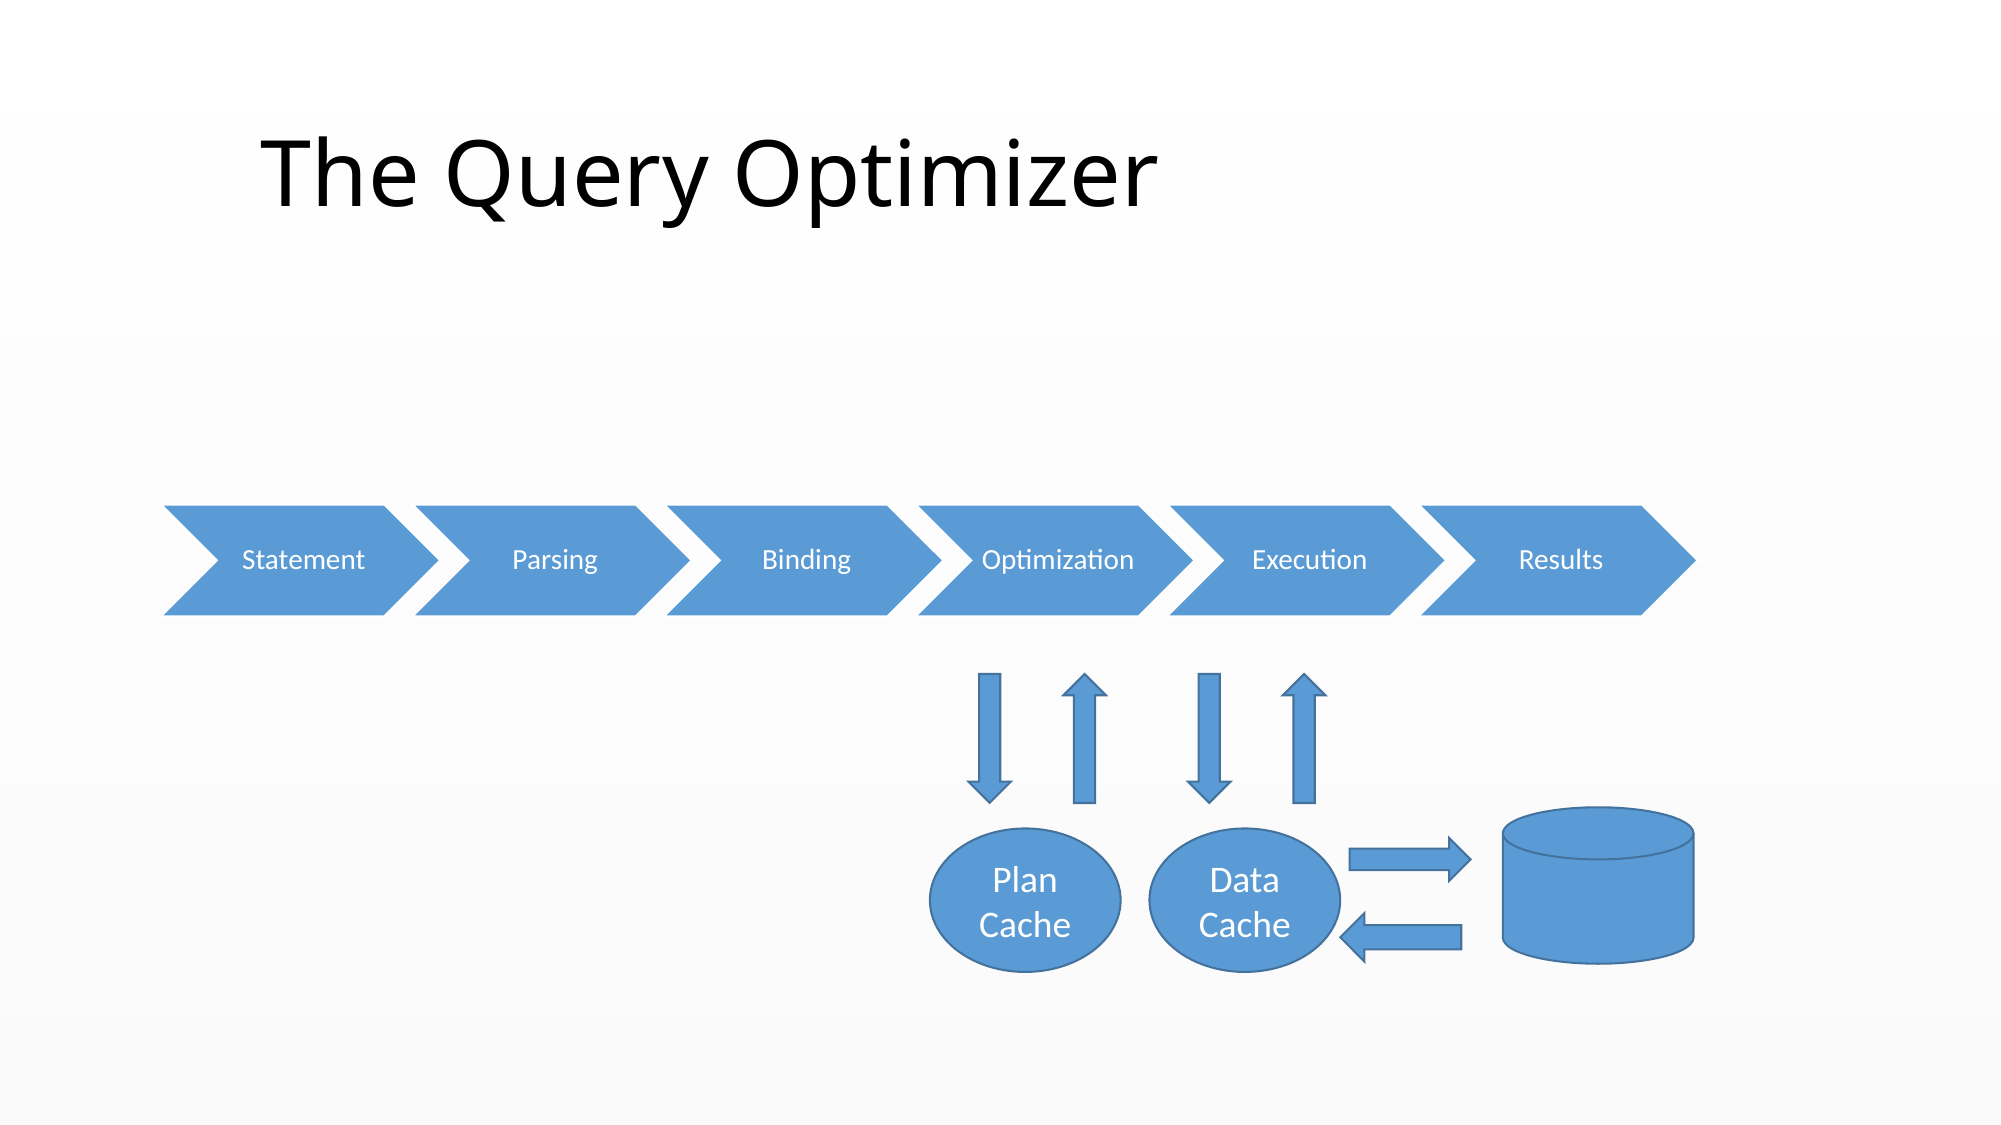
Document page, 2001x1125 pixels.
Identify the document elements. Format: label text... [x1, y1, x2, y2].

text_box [160, 115, 1699, 1005]
title The Query Optimizer [245, 32, 1890, 321]
